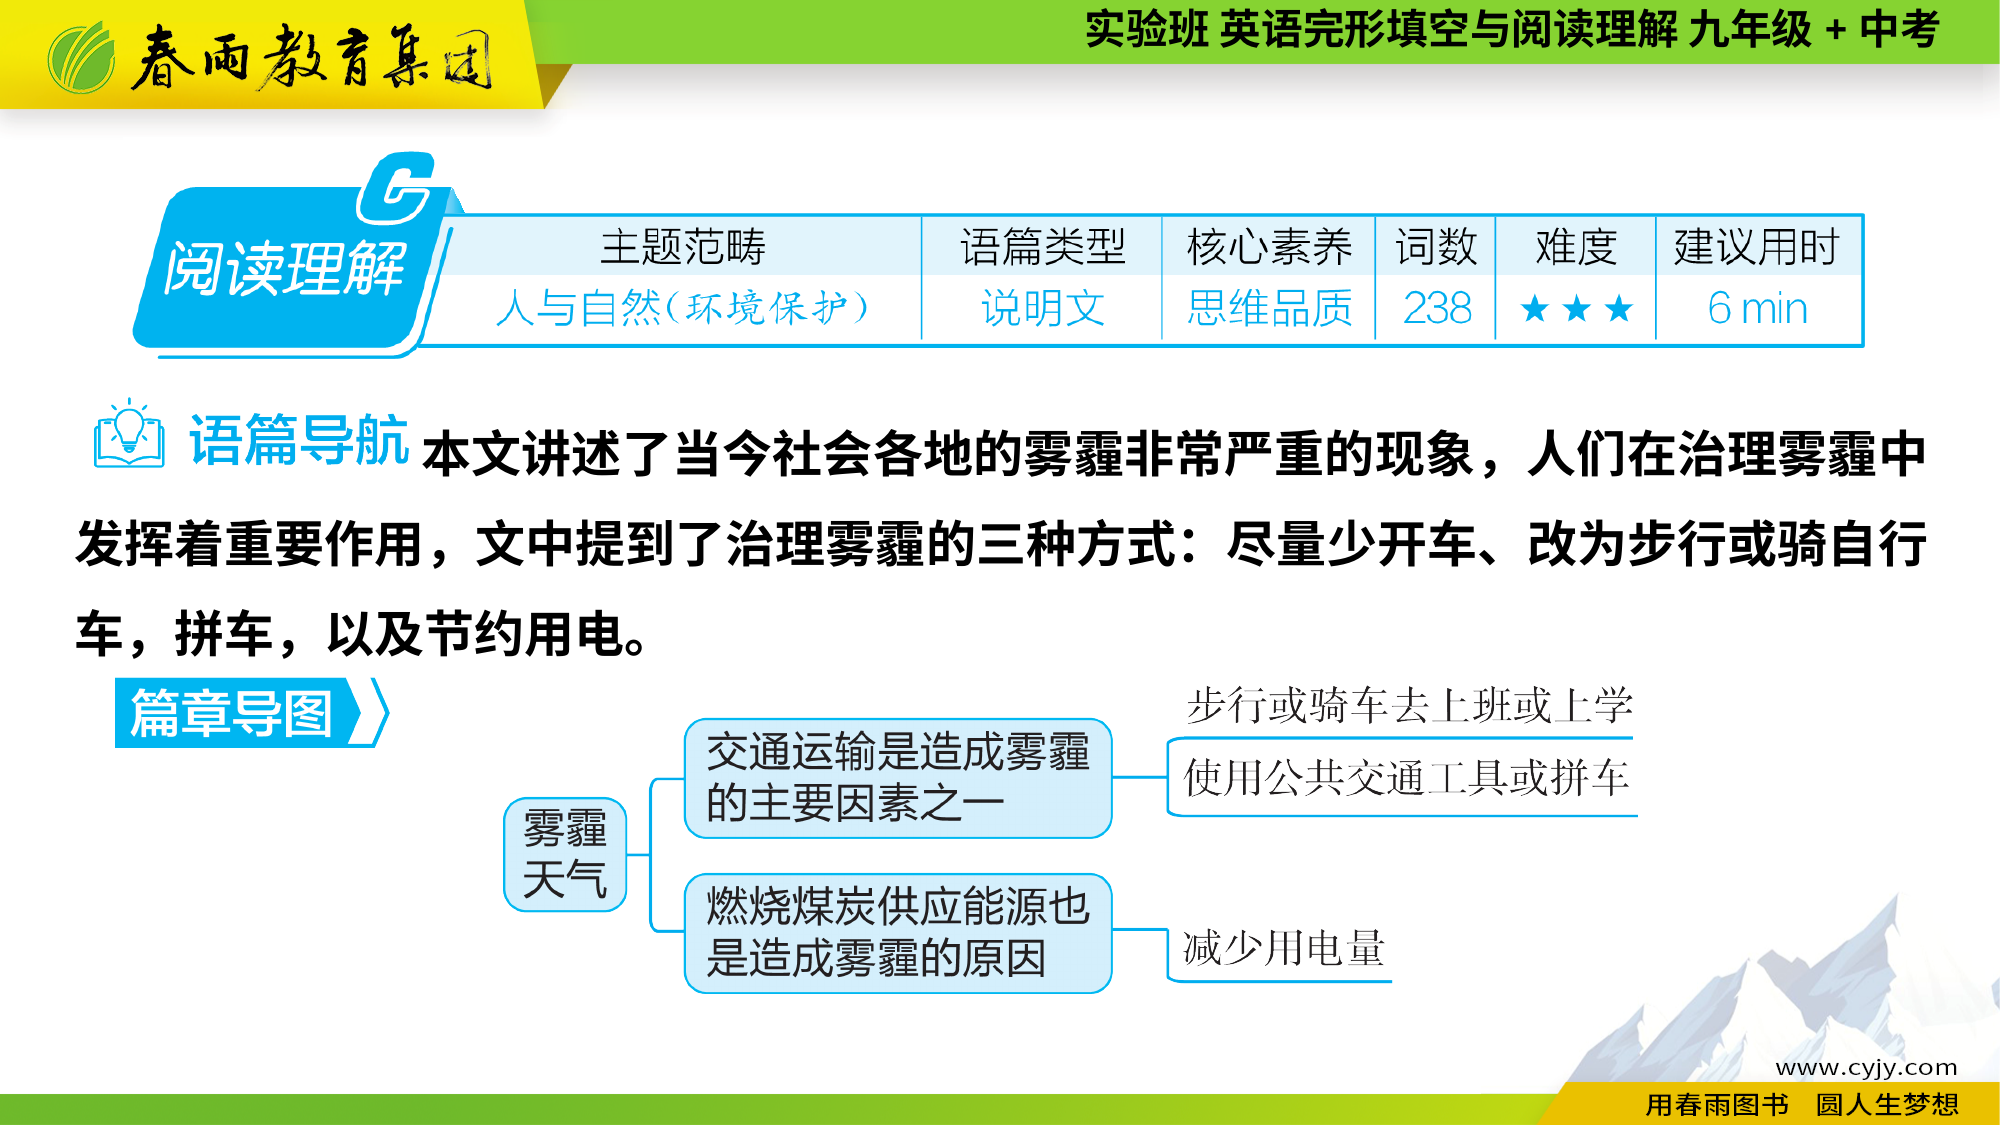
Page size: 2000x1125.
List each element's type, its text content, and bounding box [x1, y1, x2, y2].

picture [0, 0, 2000, 1125]
list 本文讲述了当今社会各地的雾霾非常严重的现象，人们在治理雾霾中发挥着重要作用，文中提到了治理雾霾的三种方式：尽量少开车、改为步行或骑自行车，拼车，以及节约用电。 [59, 384, 1944, 661]
